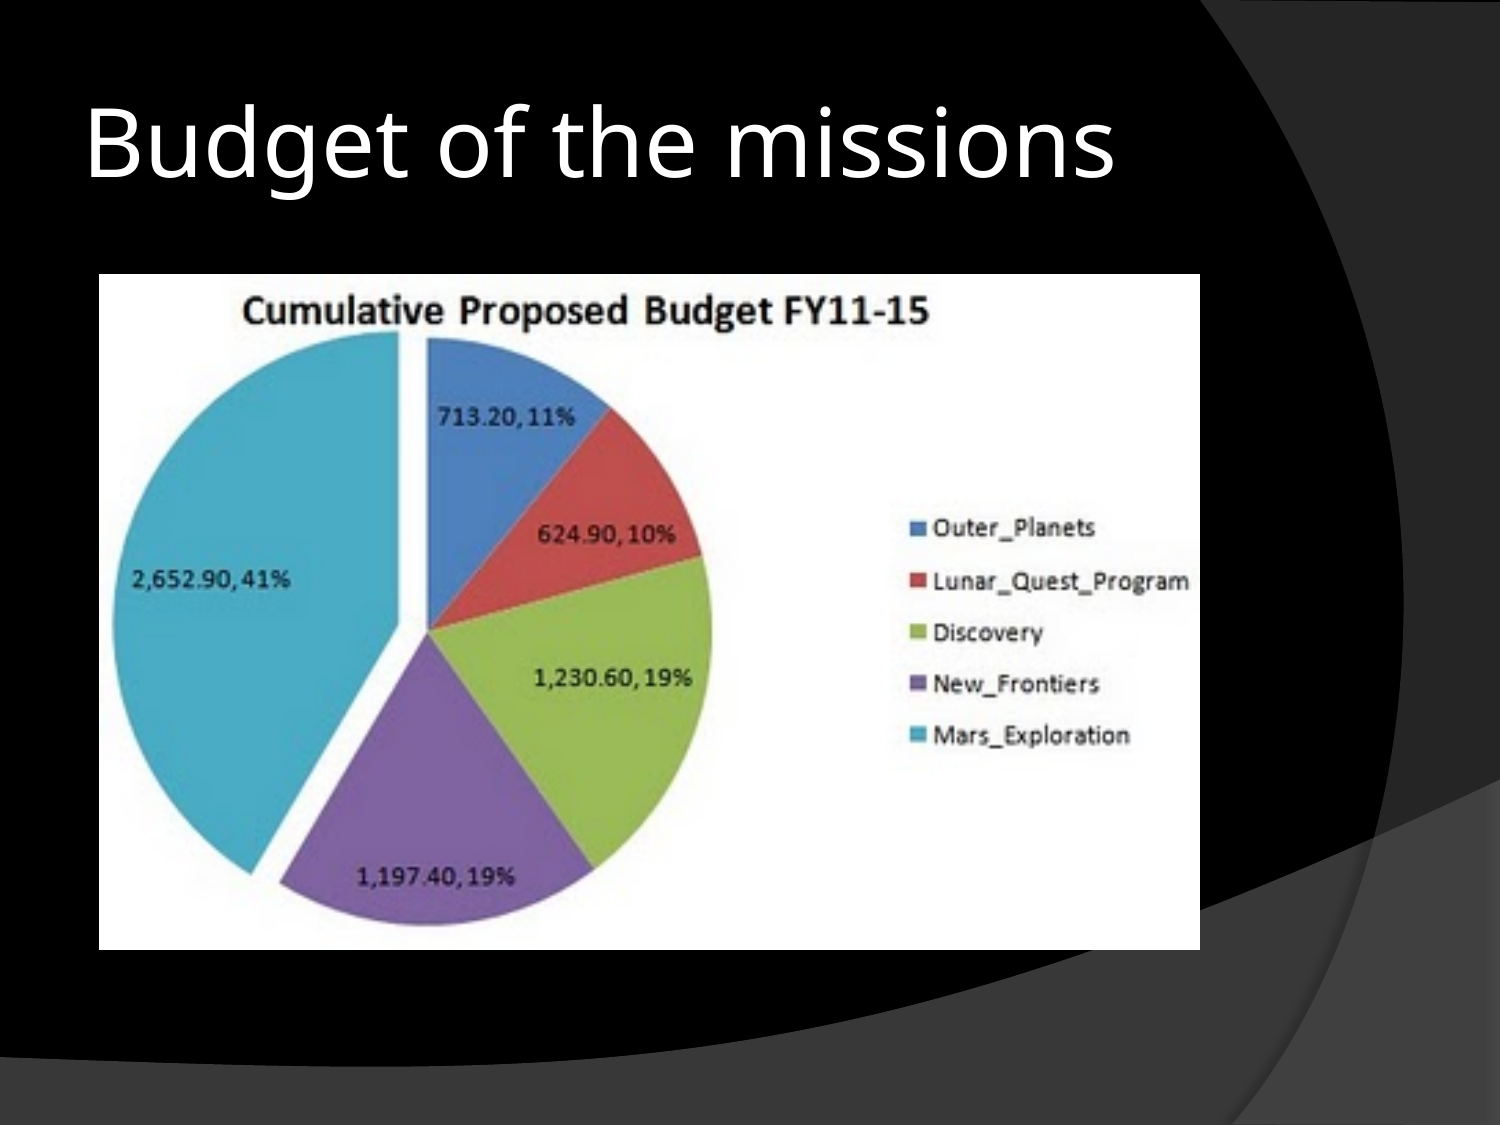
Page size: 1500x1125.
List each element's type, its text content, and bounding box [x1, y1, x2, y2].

title Budget of the missions [75, 45, 1300, 233]
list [99, 274, 1201, 951]
